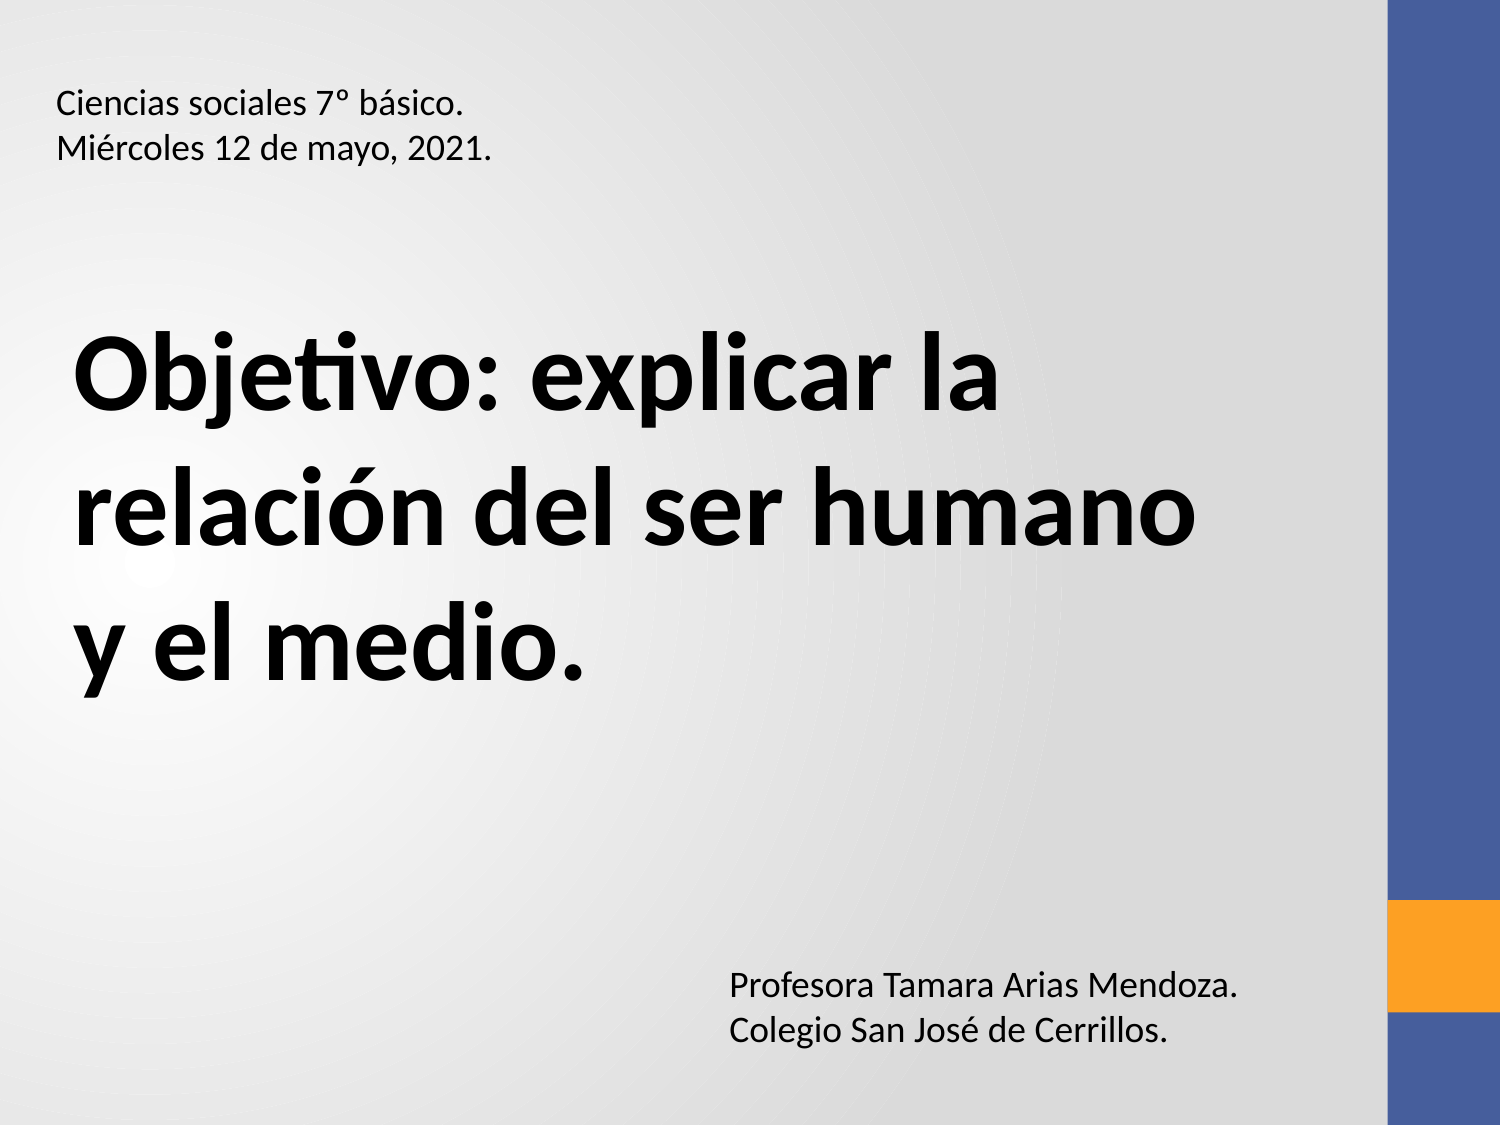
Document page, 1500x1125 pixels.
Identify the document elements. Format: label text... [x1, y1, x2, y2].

text_box Profesora Tamara Arias Mendoza. Colegio San José de Cerrillos. [714, 952, 1317, 1057]
text_box Objetivo: explicar la relación del ser humano y el medio. [58, 290, 1252, 711]
text_box Ciencias sociales 7º básico. Miércoles 12 de mayo, 2021. [41, 70, 561, 176]
